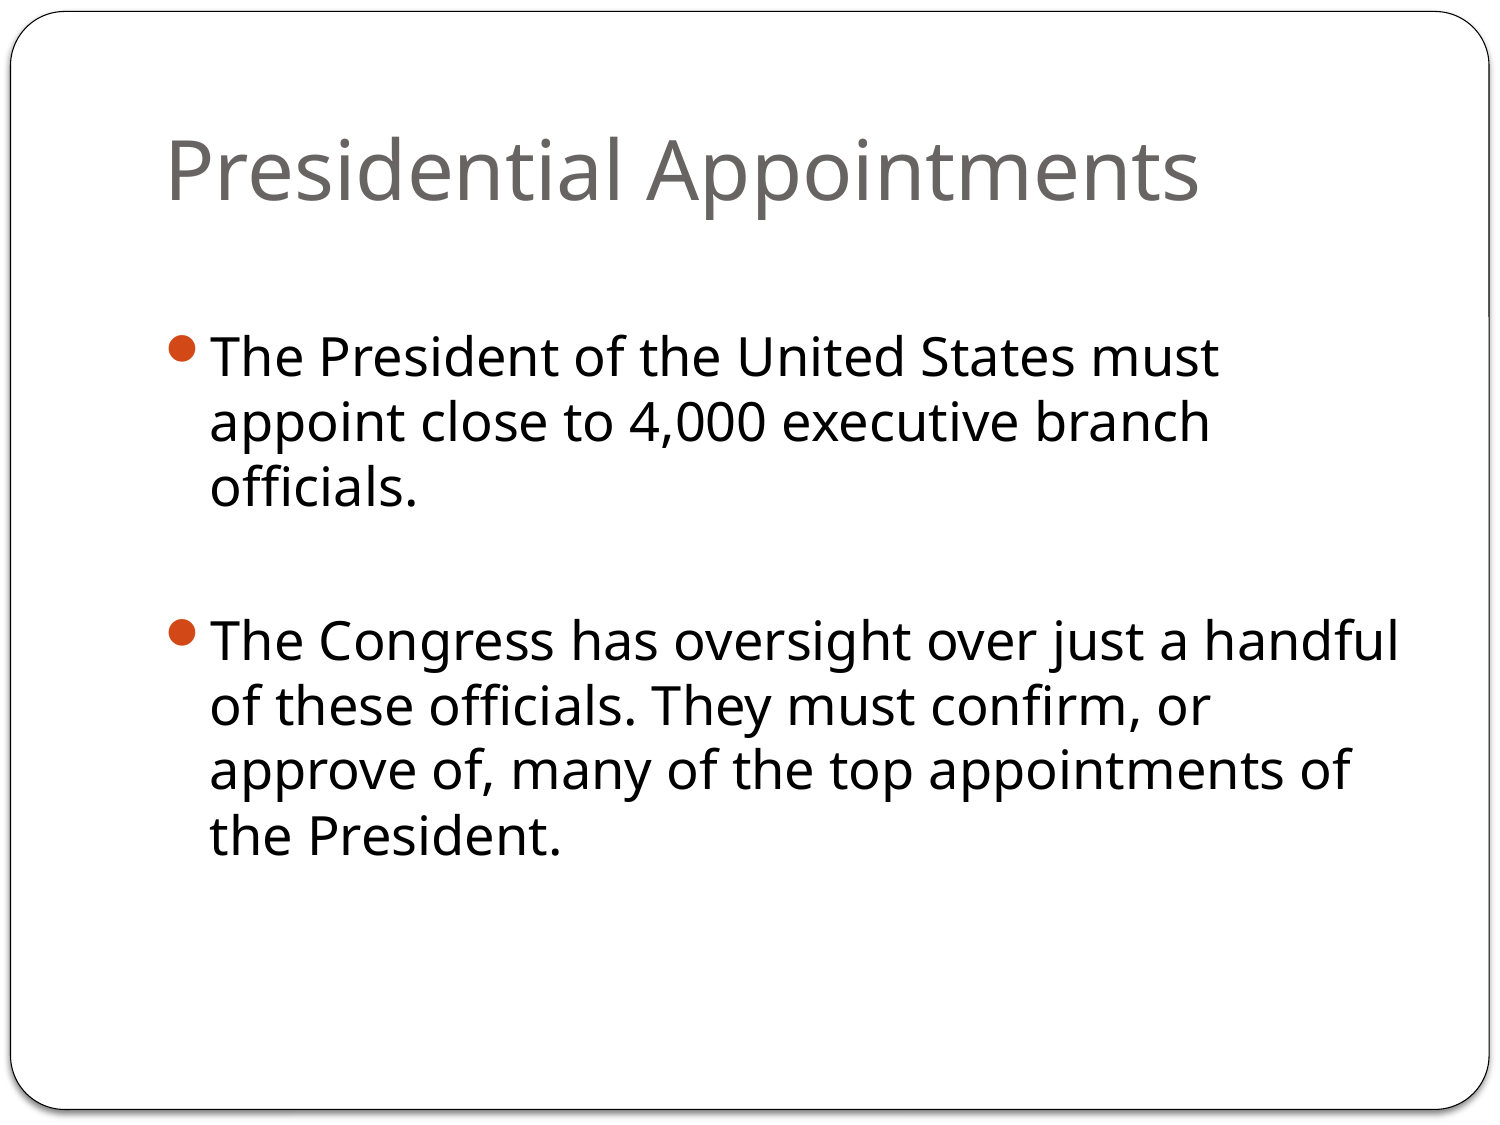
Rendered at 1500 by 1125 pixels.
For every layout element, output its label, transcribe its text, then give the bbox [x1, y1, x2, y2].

list The President of the United States must appoint close to 4,000 executive branch officials. The Congress has oversight over just a handful of these officials. They must confirm, or approve of, many of the top appointments of the President. [150, 237, 1425, 988]
title Presidential Appointments [150, 45, 1425, 233]
